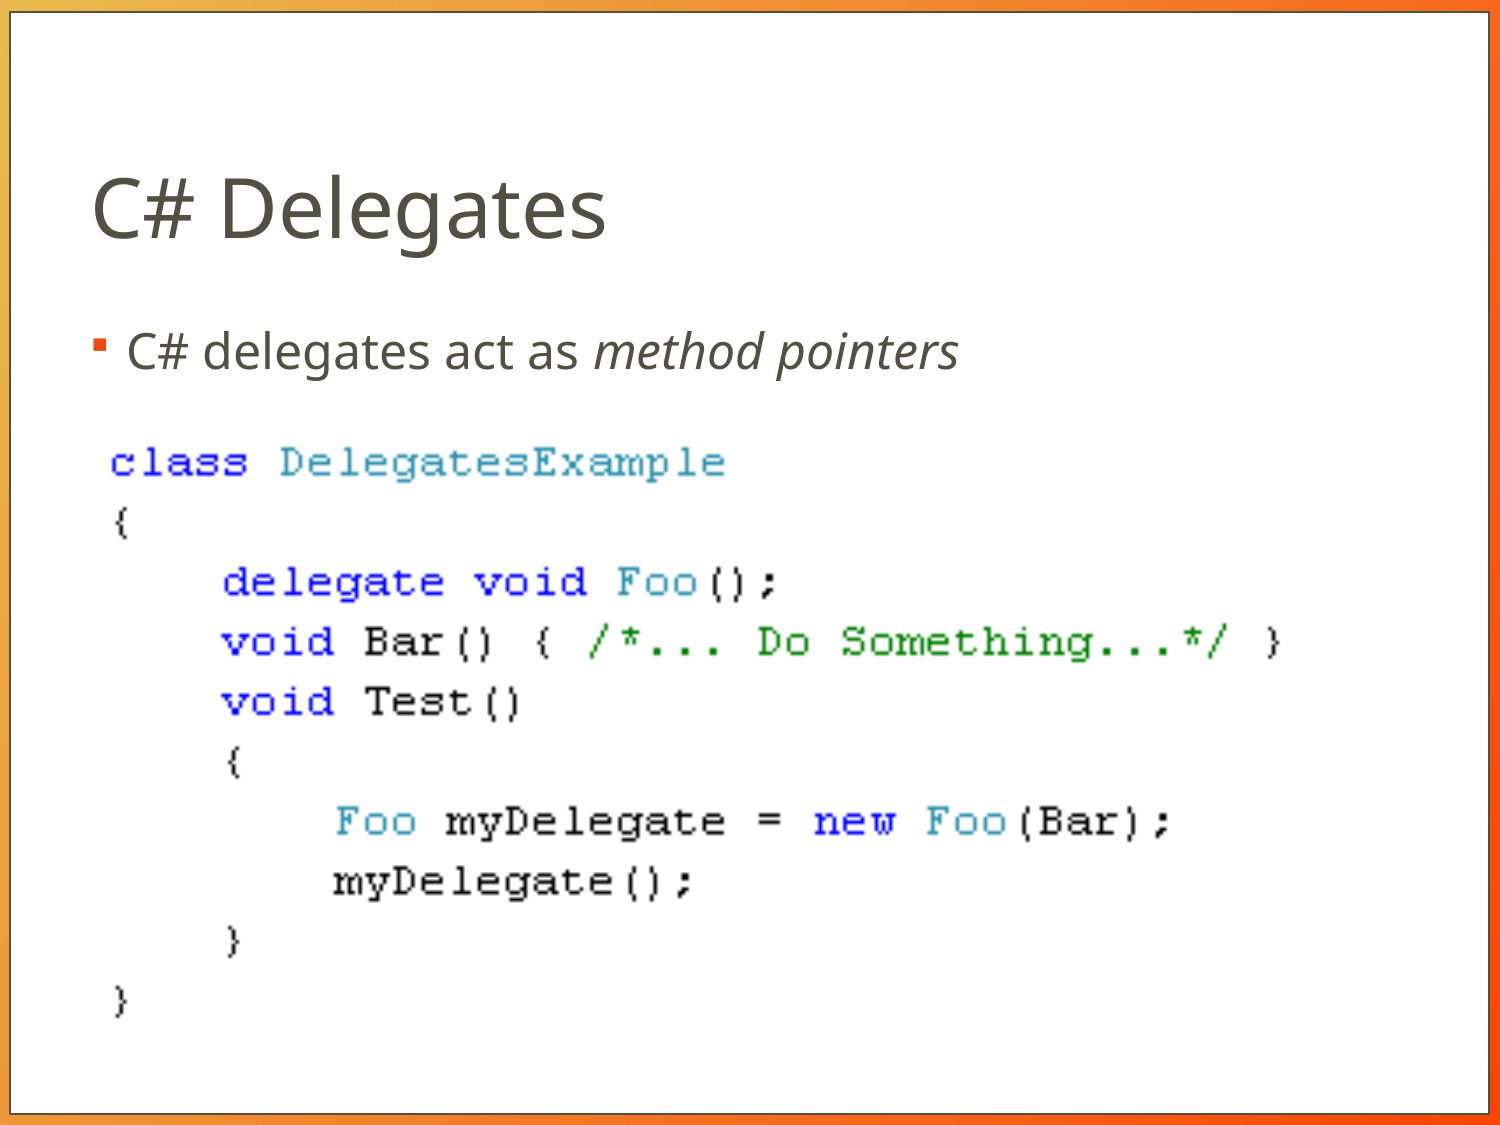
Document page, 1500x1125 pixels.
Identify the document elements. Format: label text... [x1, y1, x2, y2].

title C# Delegates [75, 75, 1425, 263]
list C# delegates act as method pointers [75, 312, 1400, 425]
picture [74, 424, 1376, 1048]
